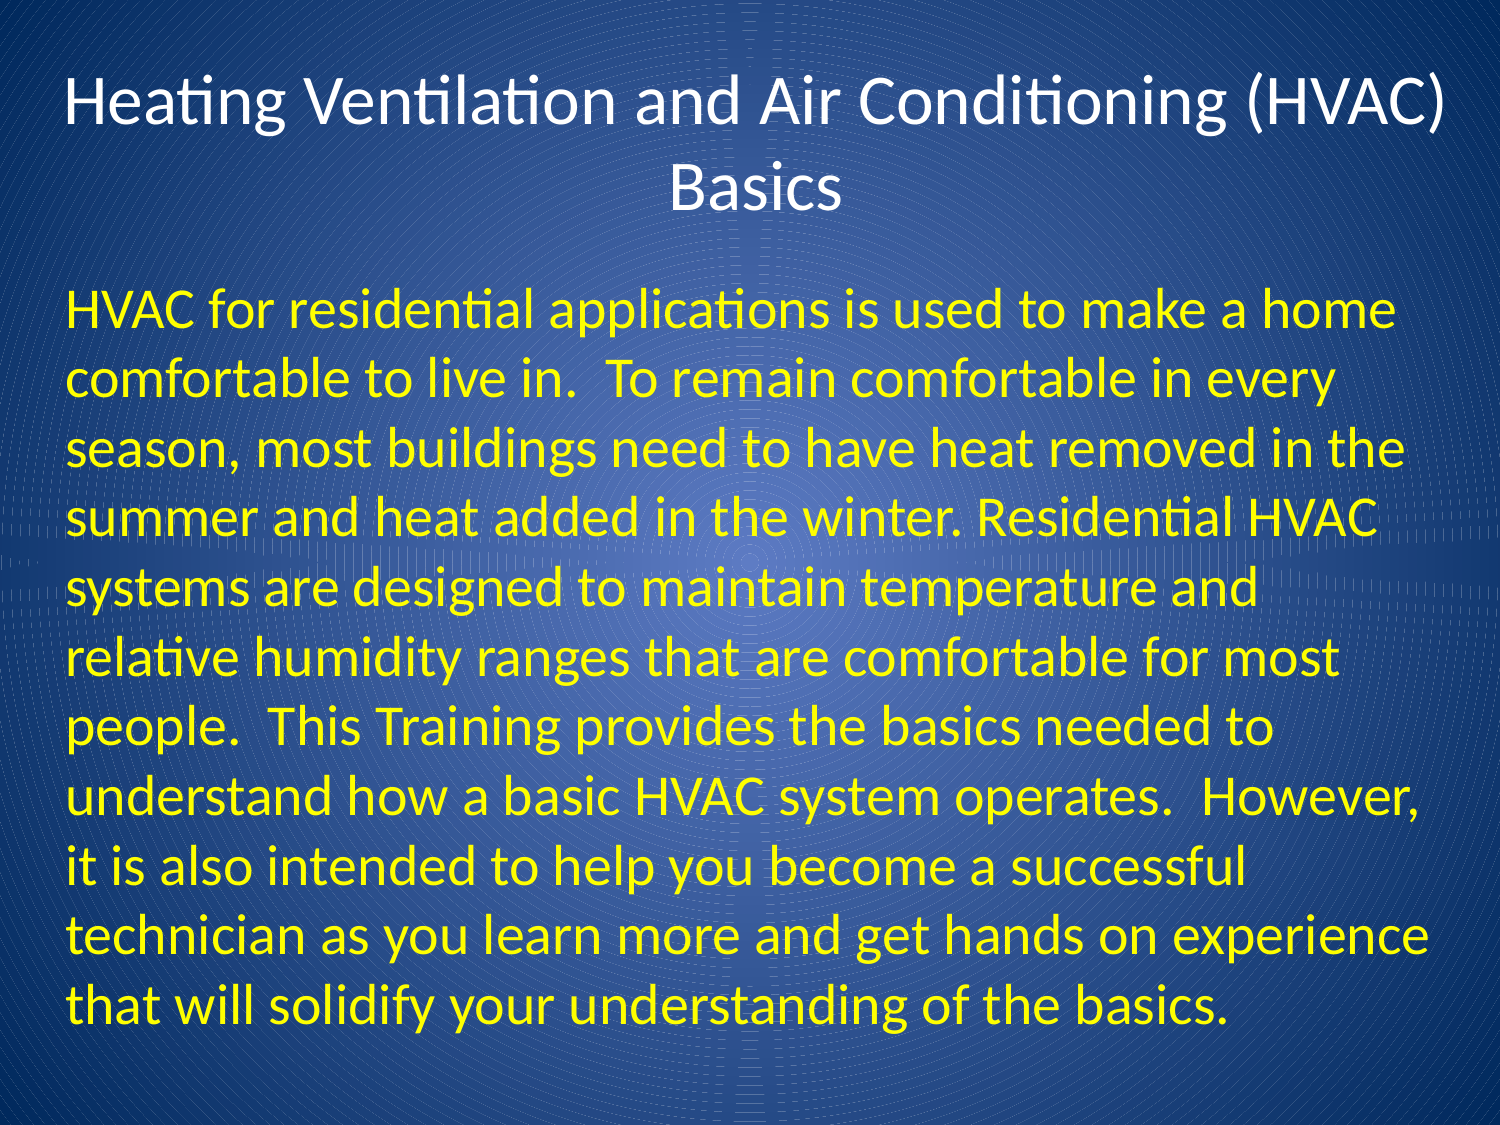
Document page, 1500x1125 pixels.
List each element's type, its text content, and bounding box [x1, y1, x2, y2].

title Heating Ventilation and Air Conditioning (HVAC) Basics [37, 45, 1475, 233]
list HVAC for residential applications is used to make a home comfortable to live in. To remain comfortable in every season, most buildings need to have heat removed in the summer and heat added in the winter. Residential HVAC systems are designed to maintain temperature and relative humidity ranges that are comfortable for most people. This Training provides the basics needed to understand how a basic HVAC system operates. However, it is also intended to help you become a successful technician as you learn more and get hands on experience that will solidify your understanding of the basics. [50, 262, 1450, 1080]
